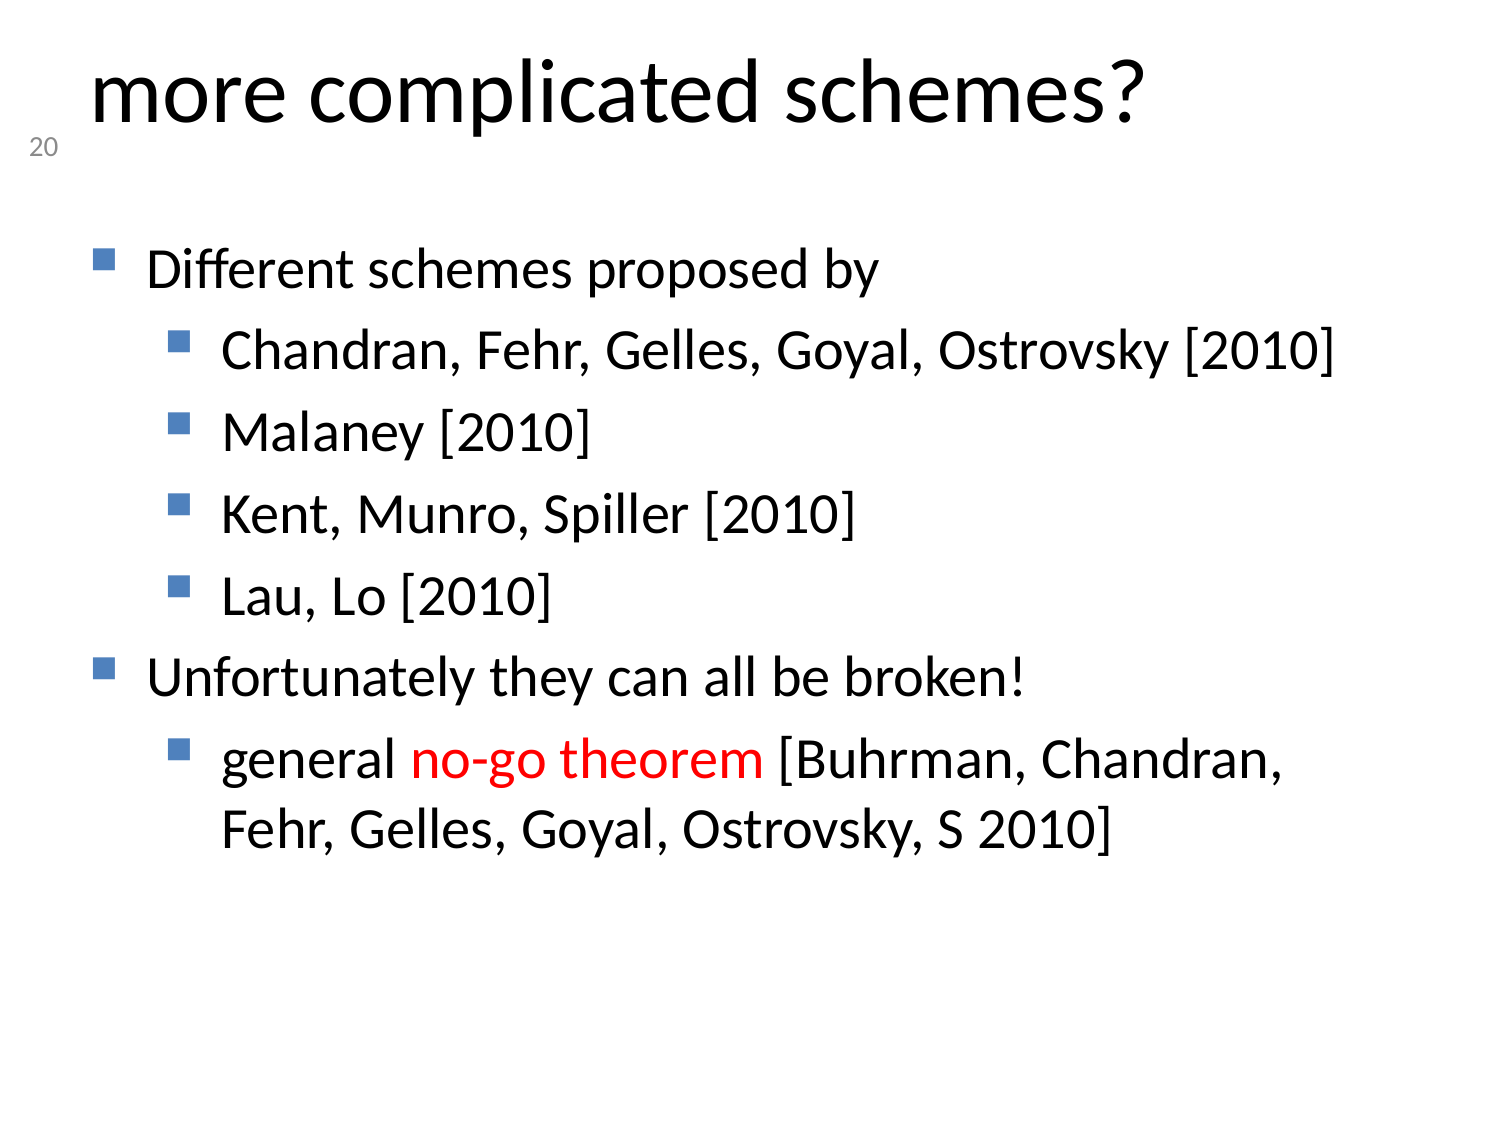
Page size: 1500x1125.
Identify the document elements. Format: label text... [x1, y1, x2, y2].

title more complicated schemes? [74, 23, 1317, 176]
list Different schemes proposed by Chandran, Fehr, Gelles, Goyal, Ostrovsky [2010] Malaney [2010] Kent, Munro, Spiller [2010] Lau, Lo [2010] Unfortunately they can all be broken! general no-go theorem [Buhrman, Chandran, Fehr, Gelles, Goyal, Ostrovsky, S 2010] [75, 222, 1425, 1032]
